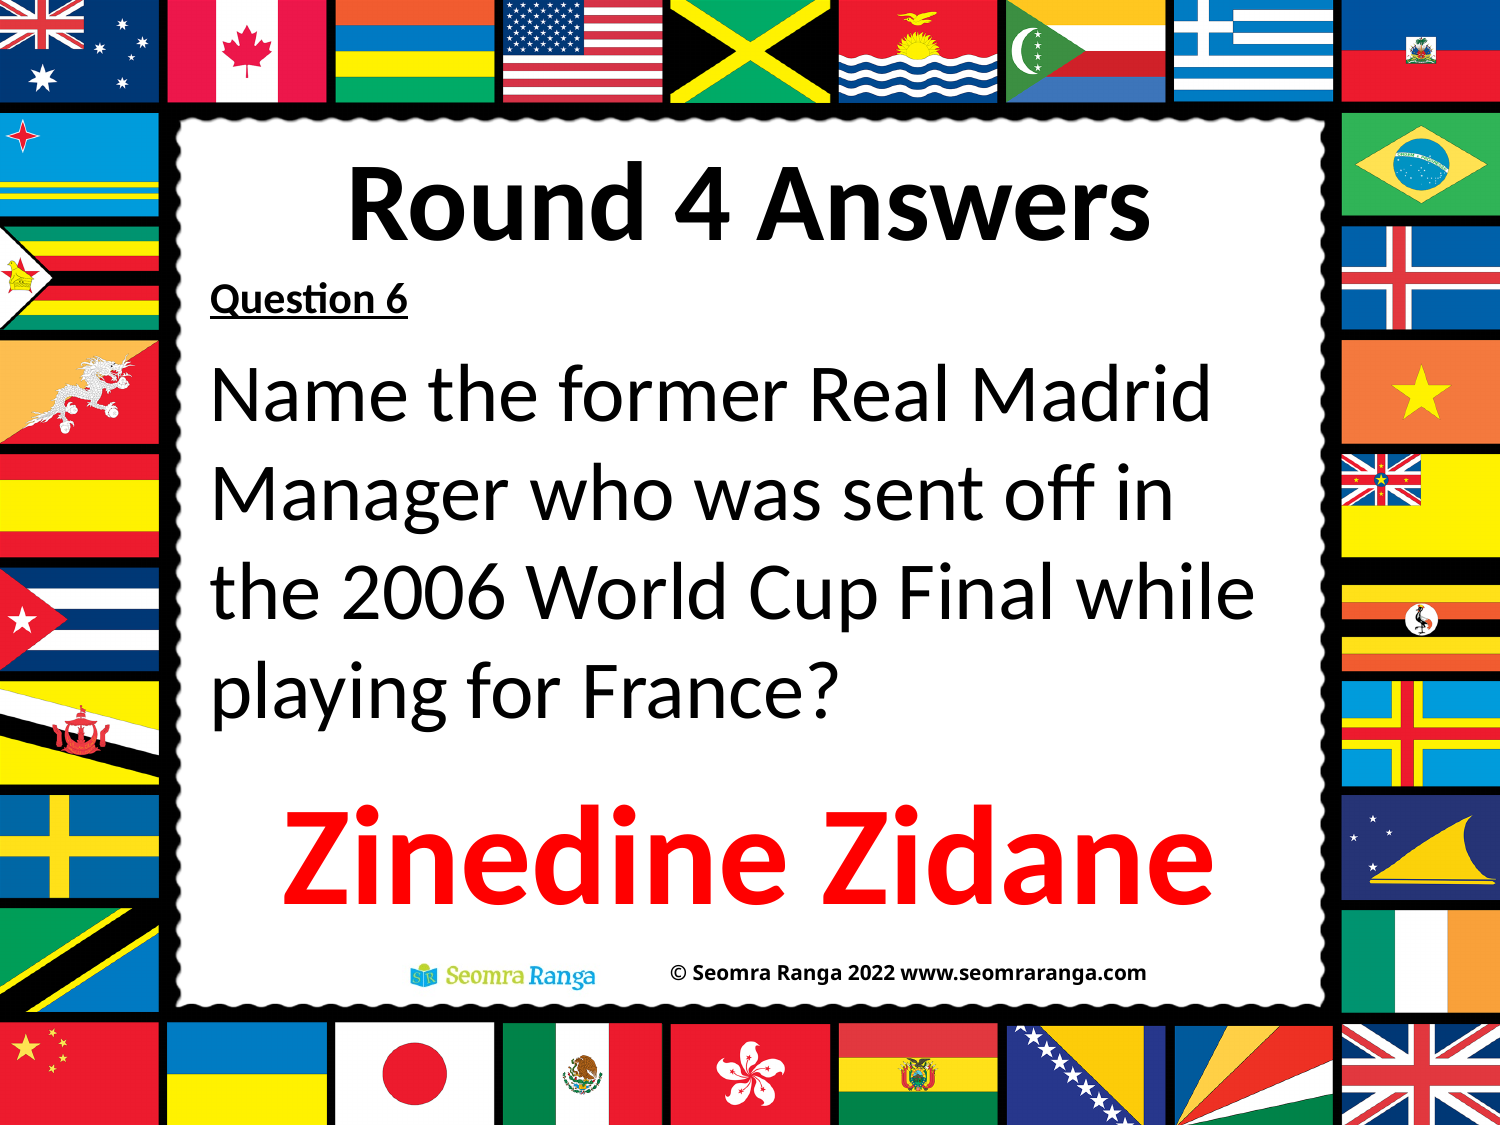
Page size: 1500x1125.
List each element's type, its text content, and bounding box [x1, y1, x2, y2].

text_box © Seomra Ranga 2022 www.seomraranga.com [631, 953, 1187, 993]
title Round 4 Answers [183, 101, 1317, 290]
list Question 6 Name the former Real Madrid Manager who was sent off in the 2006 World Cup Final while playing for France? Zinedine Zidane [194, 261, 1306, 953]
picture [0, 0, 1500, 1125]
picture [10, 122, 36, 150]
